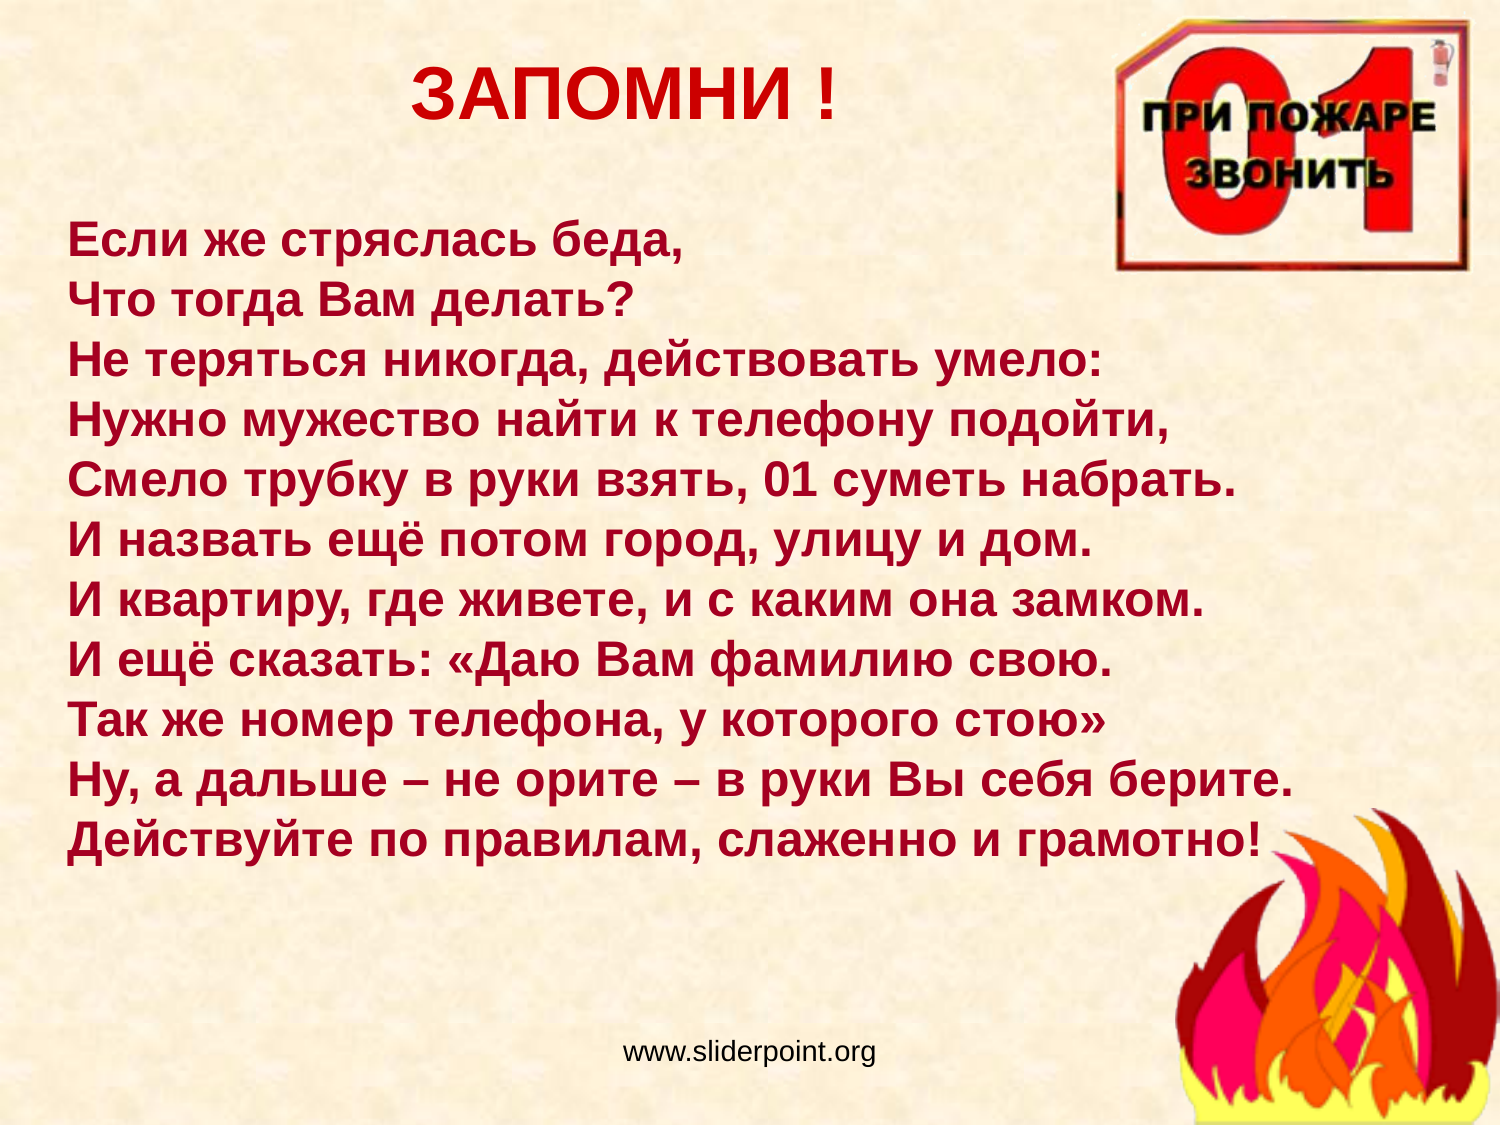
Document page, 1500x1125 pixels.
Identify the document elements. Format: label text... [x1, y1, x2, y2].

text_box Если же стряслась беда, Что тогда Вам делать? Не теряться никогда, действовать умело: Нужно мужество найти к телефону подойти, Смело трубку в руки взять, 01 суметь набрать. И назвать ещё потом город, улицу и дом. И квартиру, где живете, и с каким она замком. И ещё сказать: «Даю Вам фамилию свою. Так же номер телефона, у которого стою» Ну, а дальше – не орите – в руки Вы себя берите. Действуйте по правилам, слаженно и грамотно! [52, 199, 1311, 932]
picture [0, 0, 1500, 1125]
footer www.sliderpoint.org [512, 1024, 988, 1103]
text_box ЗАПОМНИ ! [187, 37, 1063, 143]
